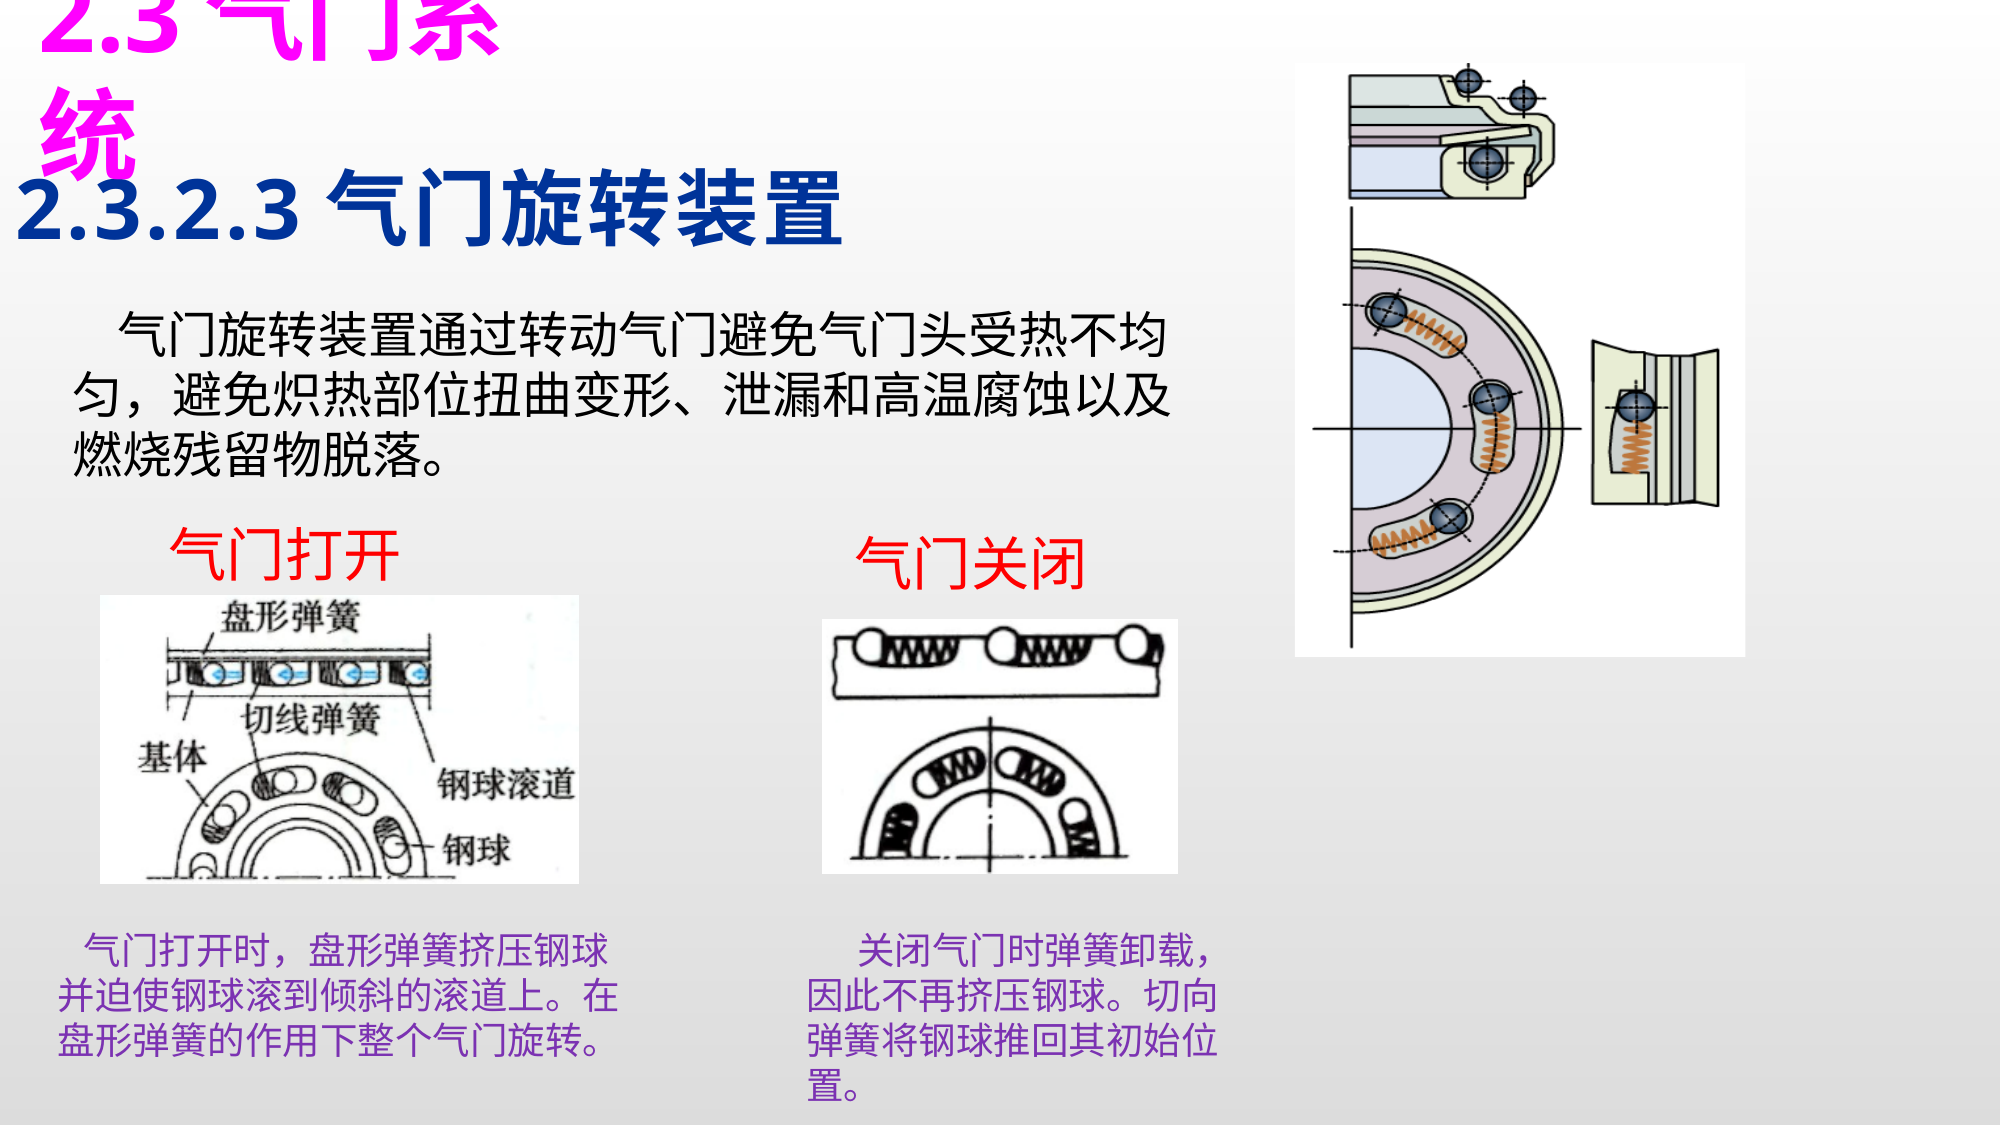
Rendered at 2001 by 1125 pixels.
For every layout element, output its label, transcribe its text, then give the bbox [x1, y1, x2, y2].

title 2.3.2.3气门旋转装置 [0, 145, 892, 268]
text_box 气门打开时，盘形弹簧挤压钢球并迫使钢球滚到倾斜的滚道上。在盘形弹簧的作用下整个气门旋转。 [42, 919, 636, 1070]
text_box 气门关闭 [840, 519, 1103, 605]
text_box 气门打开 [154, 510, 417, 595]
picture [1294, 62, 1746, 657]
text_box 关闭气门时弹簧卸载，因此不再挤压钢球。切向弹簧将钢球推回其初始位置。 [791, 919, 1271, 1115]
picture [100, 595, 579, 884]
picture [822, 619, 1178, 875]
text_box 2.3气门系统 [23, 0, 618, 146]
text_box 气门旋转装置通过转动气门避免气门头受热不均匀，避免炽热部位扭曲变形、泄漏和高温腐蚀以及燃烧残留物脱落。 [57, 295, 1215, 491]
